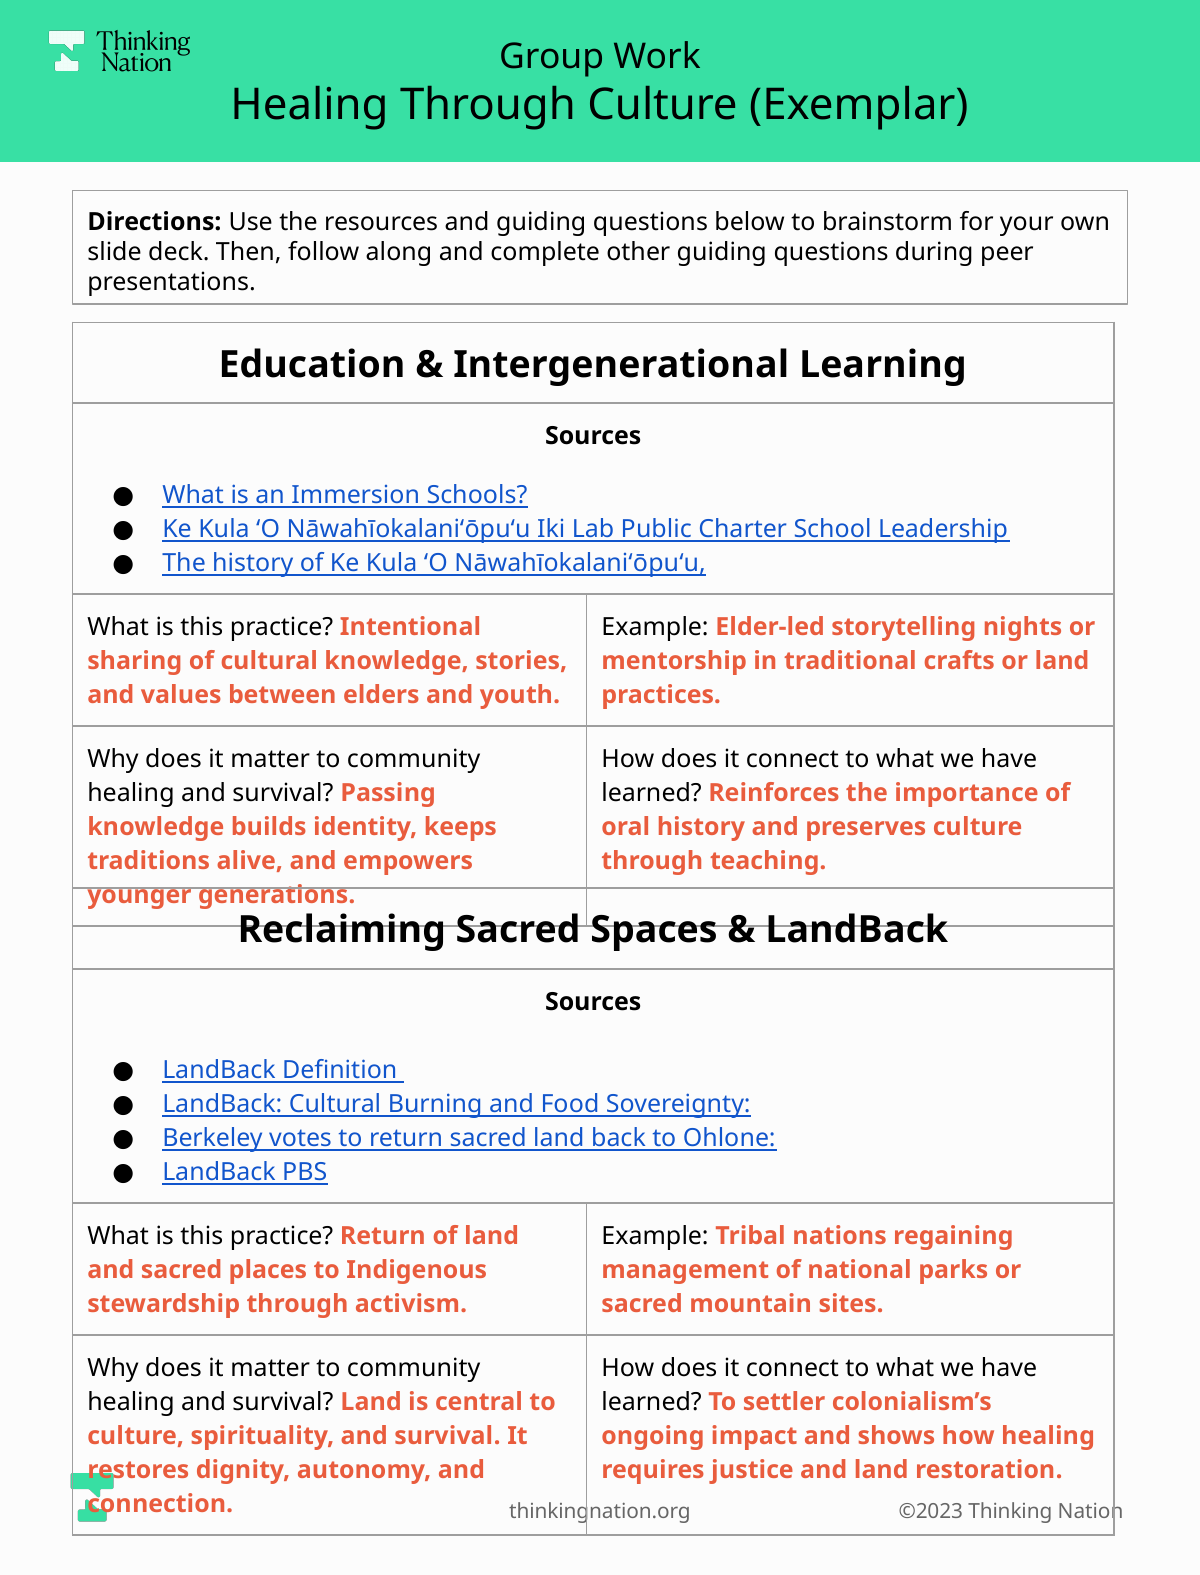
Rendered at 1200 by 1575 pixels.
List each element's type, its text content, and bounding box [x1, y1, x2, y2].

table_cell Why does it matter to community healing and survival? Land is central to culture, spirituality, and survival. It restores dignity, autonomy, and connection. [73, 1336, 586, 1534]
picture [33, 16, 195, 85]
table_cell Sources What is an Immersion Schools? Ke Kula ʻO Nāwahīokalaniʻōpuʻu Iki Lab Public Charter School Leadership The history of Ke Kula ʻO Nāwahīokalaniʻōpuʻu, [73, 404, 1113, 593]
text_box Group Work Healing Through Culture (Exemplar) [0, 0, 1200, 162]
table_cell What is this practice? Intentional sharing of cultural knowledge, stories, and values between elders and youth. [73, 595, 586, 725]
table_cell Why does it matter to community healing and survival? Passing knowledge builds identity, keeps traditions alive, and empowers younger generations. [73, 727, 586, 887]
table_cell How does it connect to what we have learned? Reinforces the importance of oral history and preserves culture through teaching. [587, 727, 1113, 887]
table_cell Sources LandBack Definition LandBack: Cultural Burning and Food Sovereignty: Berkeley votes to return sacred land back to Ohlone: LandBack PBS [73, 970, 1113, 1202]
table_header Education & Intergenerational Learning [73, 323, 1113, 402]
table_header Reclaiming Sacred Spaces & LandBack [73, 889, 1113, 968]
text_box ©2023 Thinking Nation [1115, 1483, 1139, 1532]
table_cell Example: Tribal nations regaining management of national parks or sacred mountain sites. [587, 1204, 1113, 1334]
table_cell How does it connect to what we have learned? To settler colonialism’s ongoing impact and shows how healing requires justice and land restoration. [587, 1336, 1113, 1534]
picture [58, 1463, 126, 1531]
table_cell Example: Elder-led storytelling nights or mentorship in traditional crafts or land practices. [587, 595, 1113, 725]
table_cell What is this practice? Return of land and sacred places to Indigenous stewardship through activism. [73, 1204, 586, 1334]
text_box Directions: Use the resources and guiding questions below to brainstorm for your own slide deck. Then, follow along and complete other guiding questions during peer presentations. [72, 190, 1128, 304]
